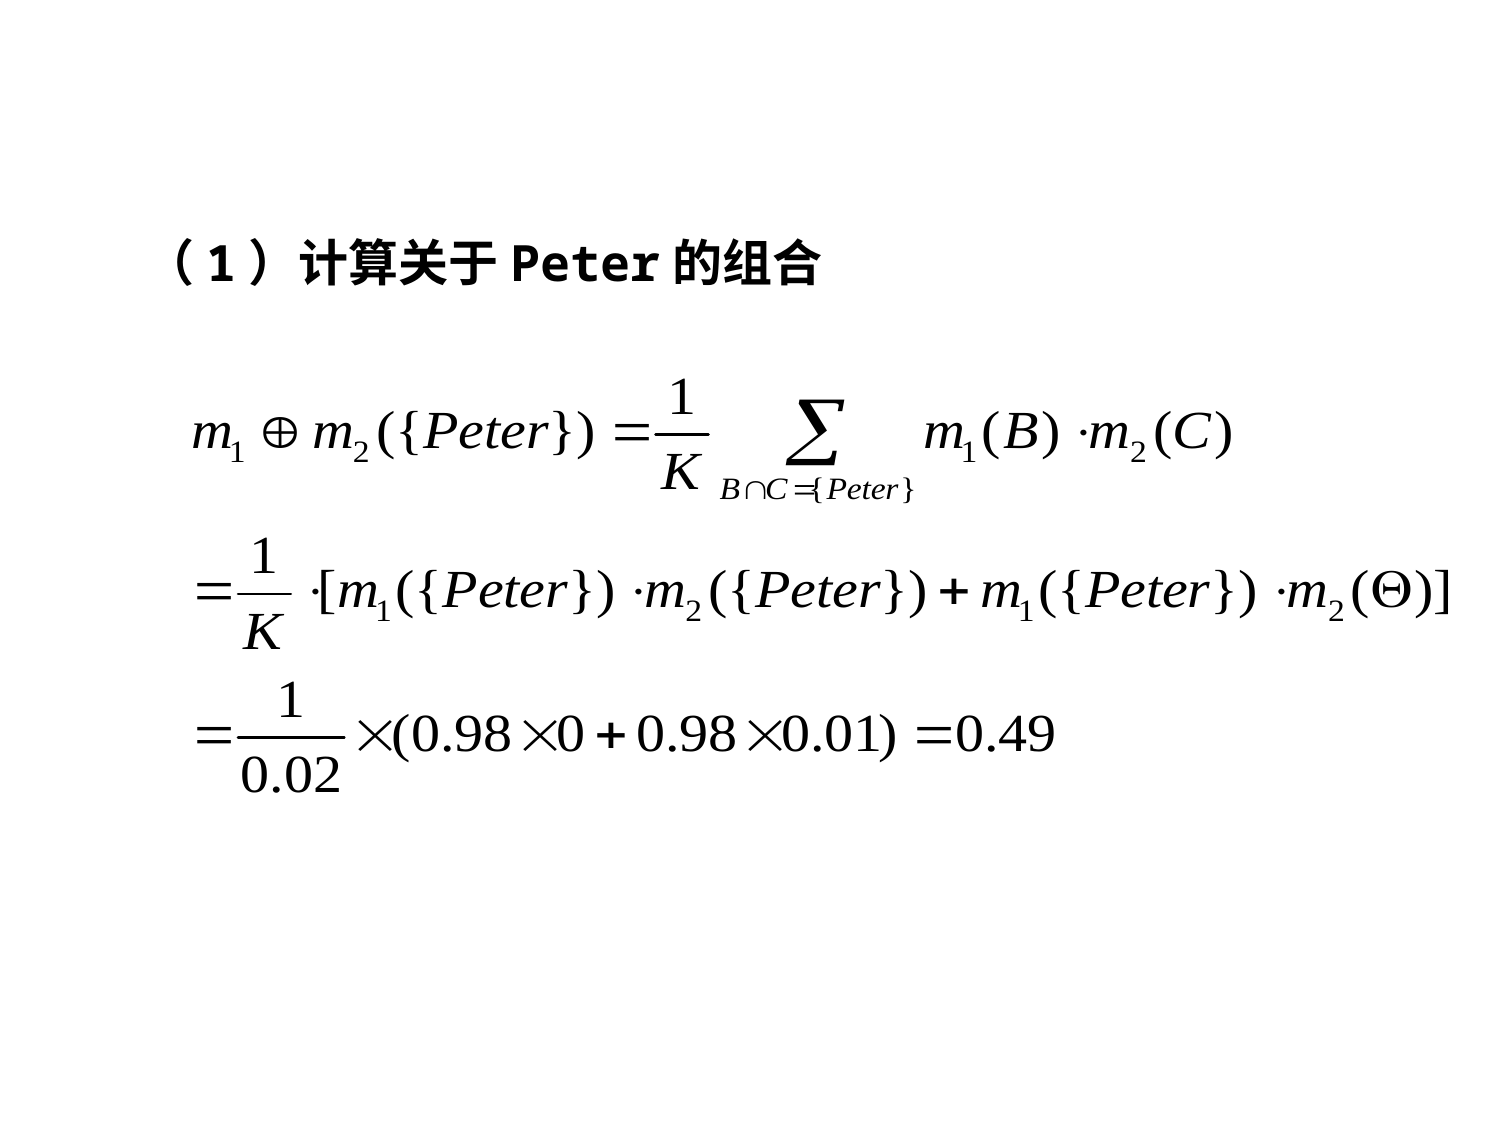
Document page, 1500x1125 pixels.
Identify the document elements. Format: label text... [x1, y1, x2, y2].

text_box （1）计算关于Peter的组合 [129, 223, 1205, 299]
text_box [182, 361, 1461, 805]
